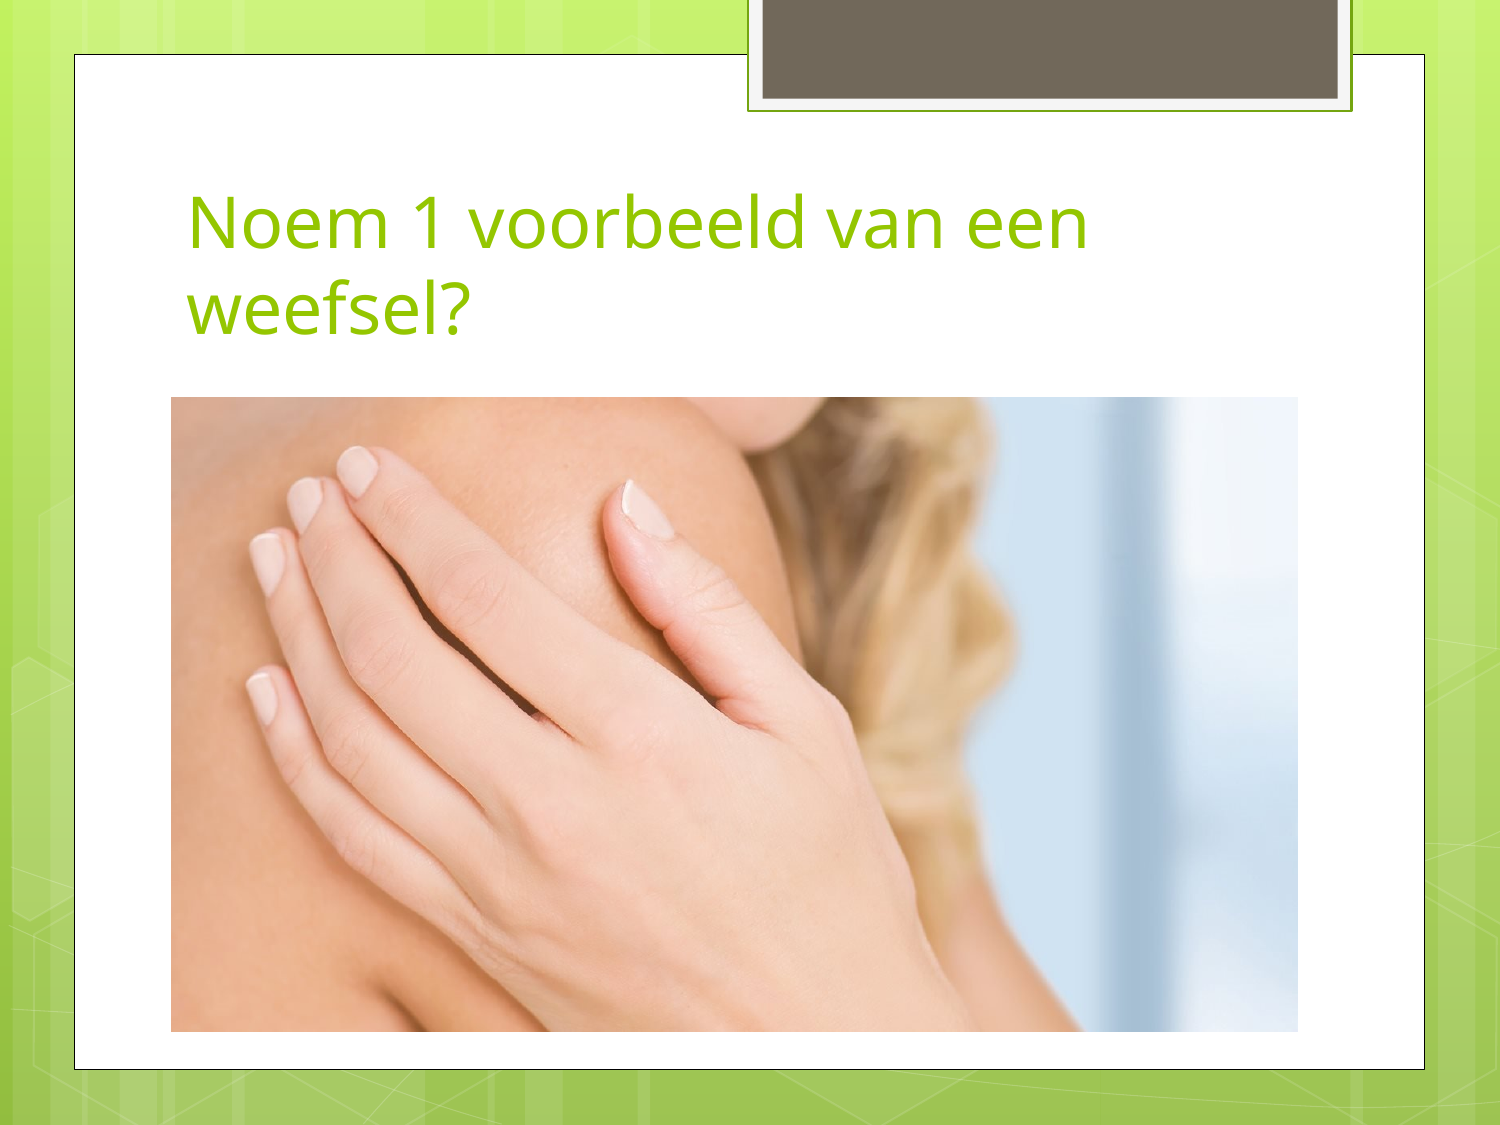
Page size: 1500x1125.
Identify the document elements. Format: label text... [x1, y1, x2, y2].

title Noem 1 voorbeeld van een weefsel? [171, 168, 1324, 357]
picture [170, 396, 1298, 1032]
